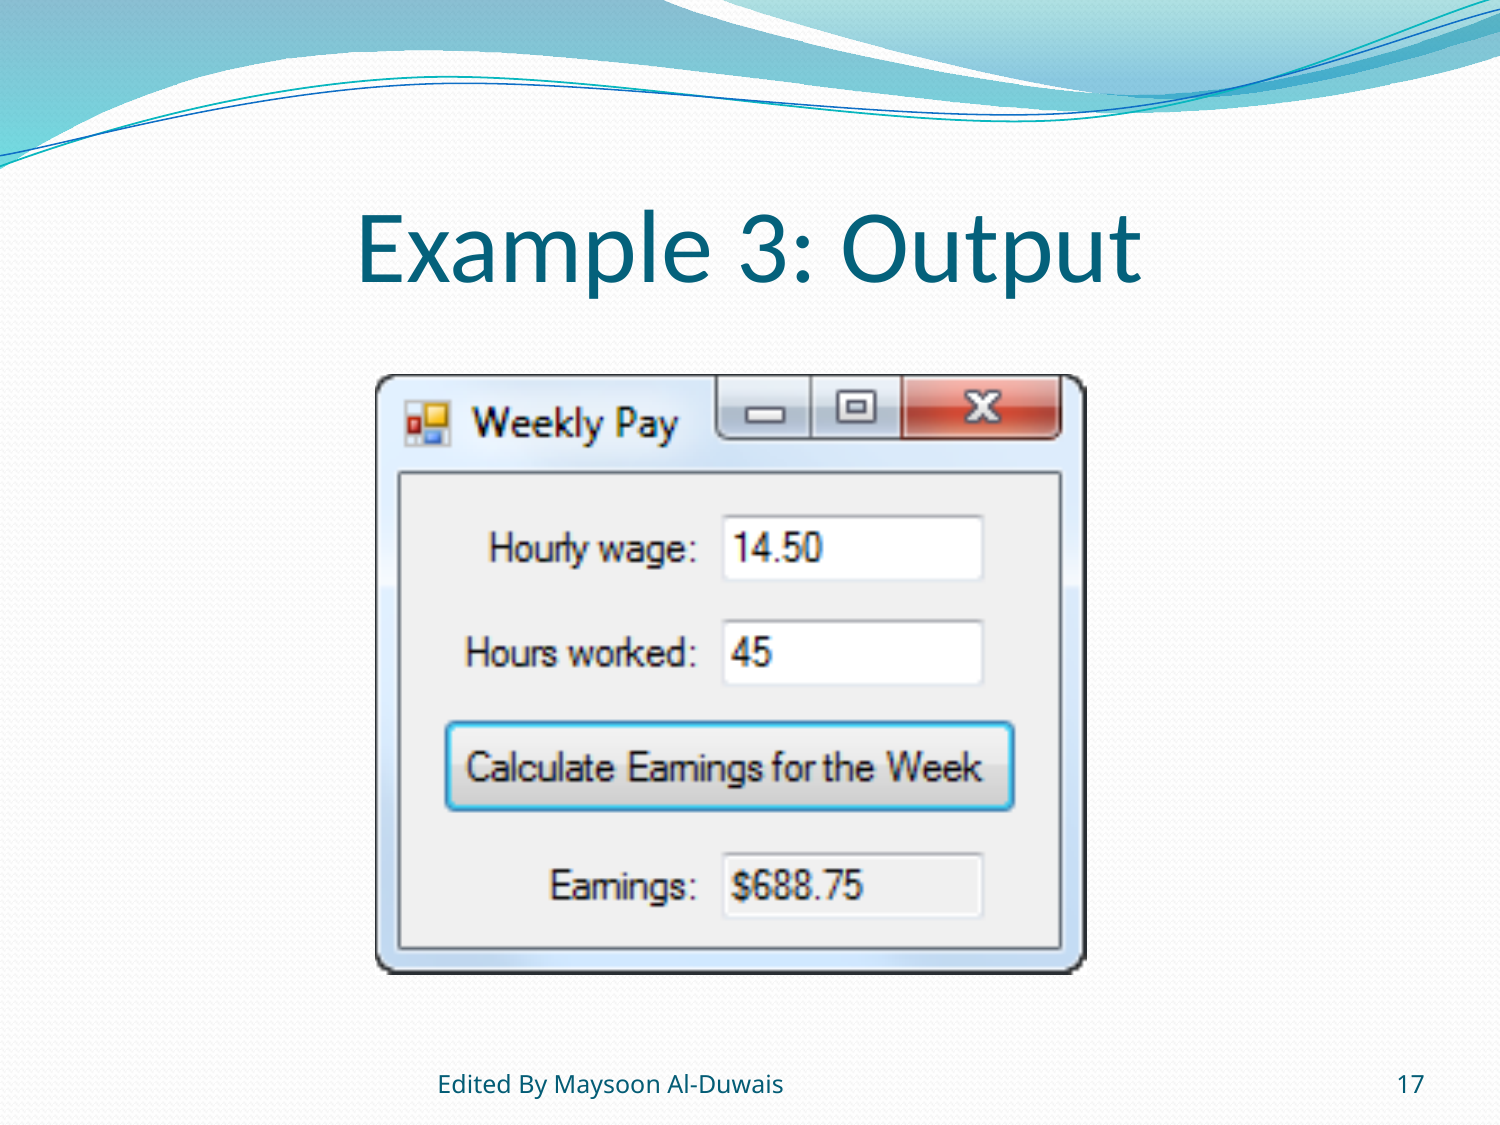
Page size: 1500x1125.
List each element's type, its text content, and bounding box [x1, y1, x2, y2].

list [374, 374, 1087, 976]
slide_number 17 [1299, 1042, 1425, 1103]
title Example 3: Output [75, 115, 1425, 303]
footer Edited By Maysoon Al-Duwais [437, 1042, 988, 1103]
